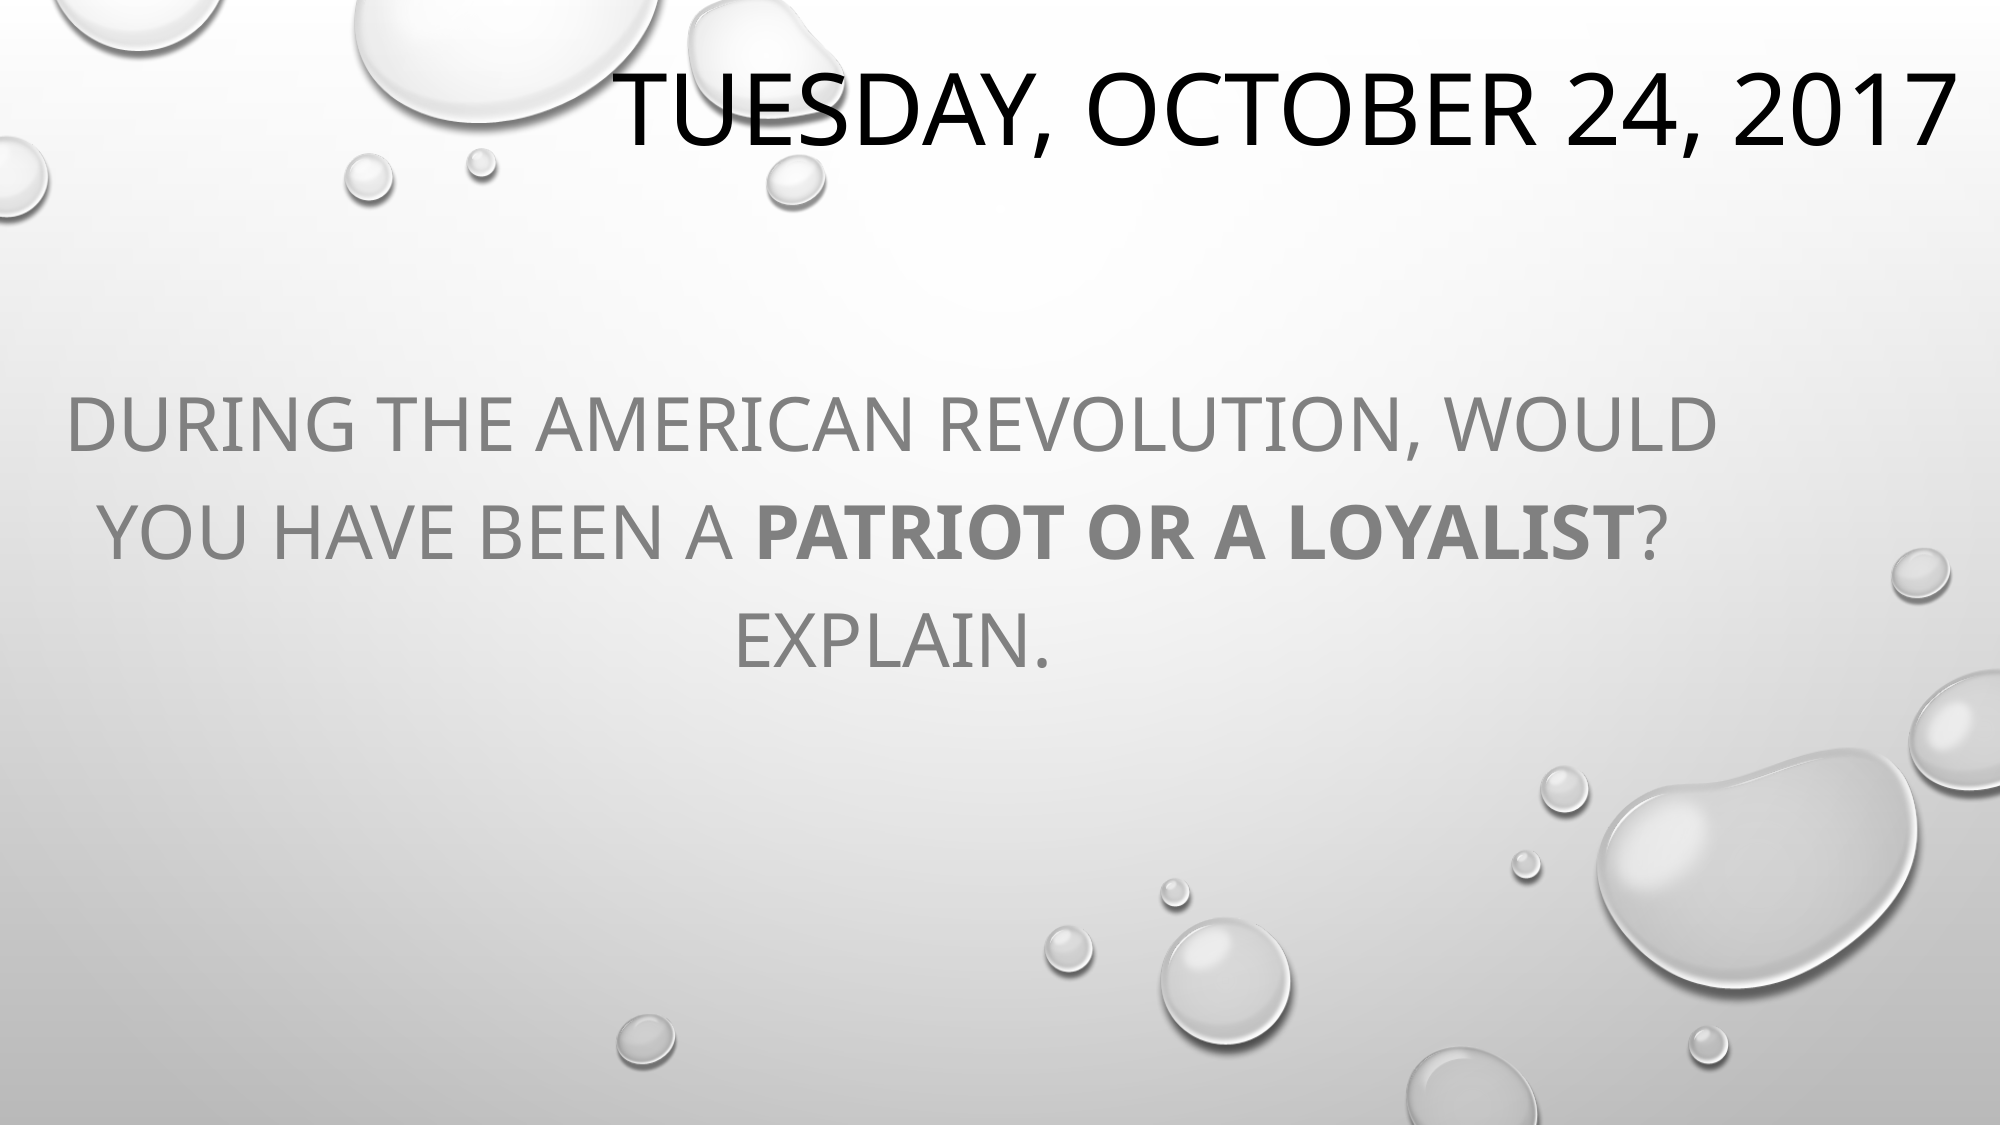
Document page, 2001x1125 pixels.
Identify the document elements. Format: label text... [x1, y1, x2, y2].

subtitle During the American Revolution, Would you have been a patriot or a loyalist? Explain. [25, 350, 1760, 727]
title Tuesday, October 24, 2017 [574, 33, 2000, 175]
picture [0, 0, 2000, 1125]
